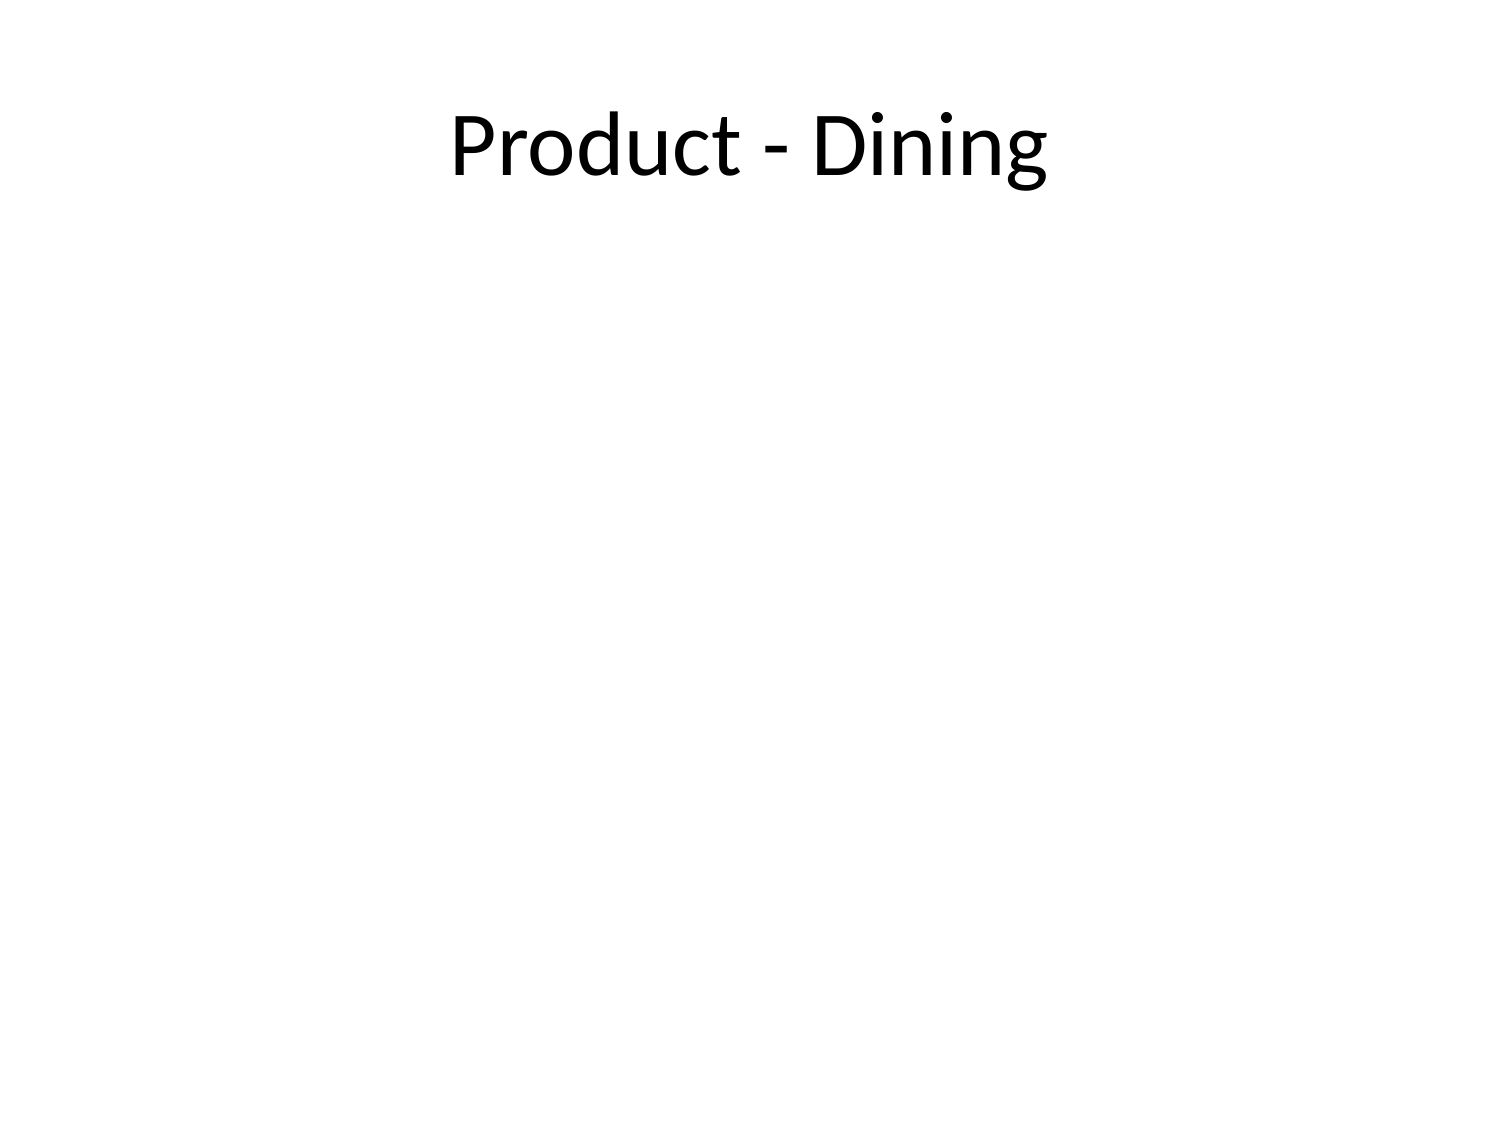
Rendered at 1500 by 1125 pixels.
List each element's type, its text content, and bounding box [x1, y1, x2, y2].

title Product - Dining [75, 45, 1425, 233]
